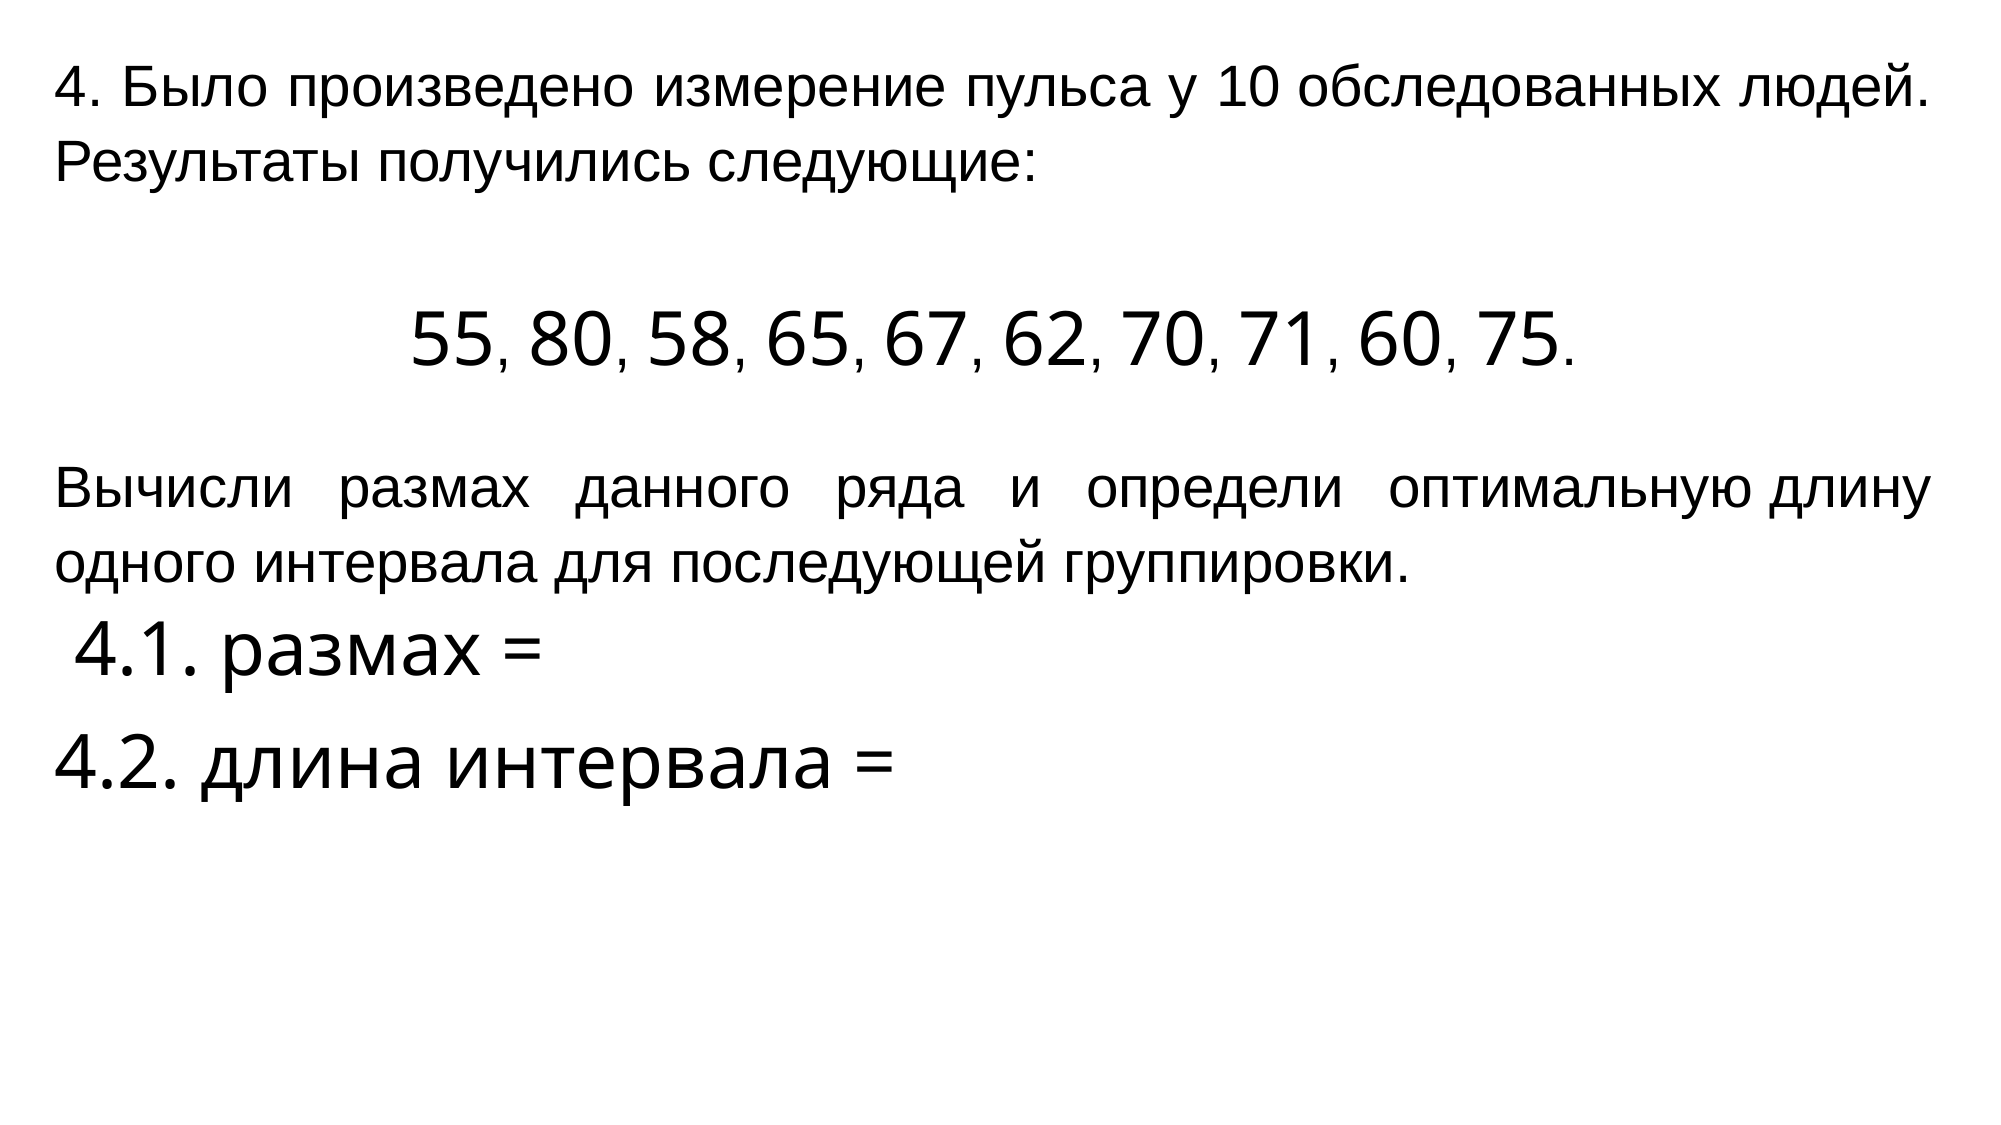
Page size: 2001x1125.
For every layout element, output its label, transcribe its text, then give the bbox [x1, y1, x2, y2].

text_box 4. Было произведено измерение пульса у 10 обследованных людей. Результаты получились следующие: 55, 80, 58, 65, 67, 62, 70, 71, 60, 75. Вычисли размах данного ряда и определи оптимальную длину одного интервала для последующей группировки. 4.1. размах = 4.2. длина интервала = [40, 35, 1948, 811]
